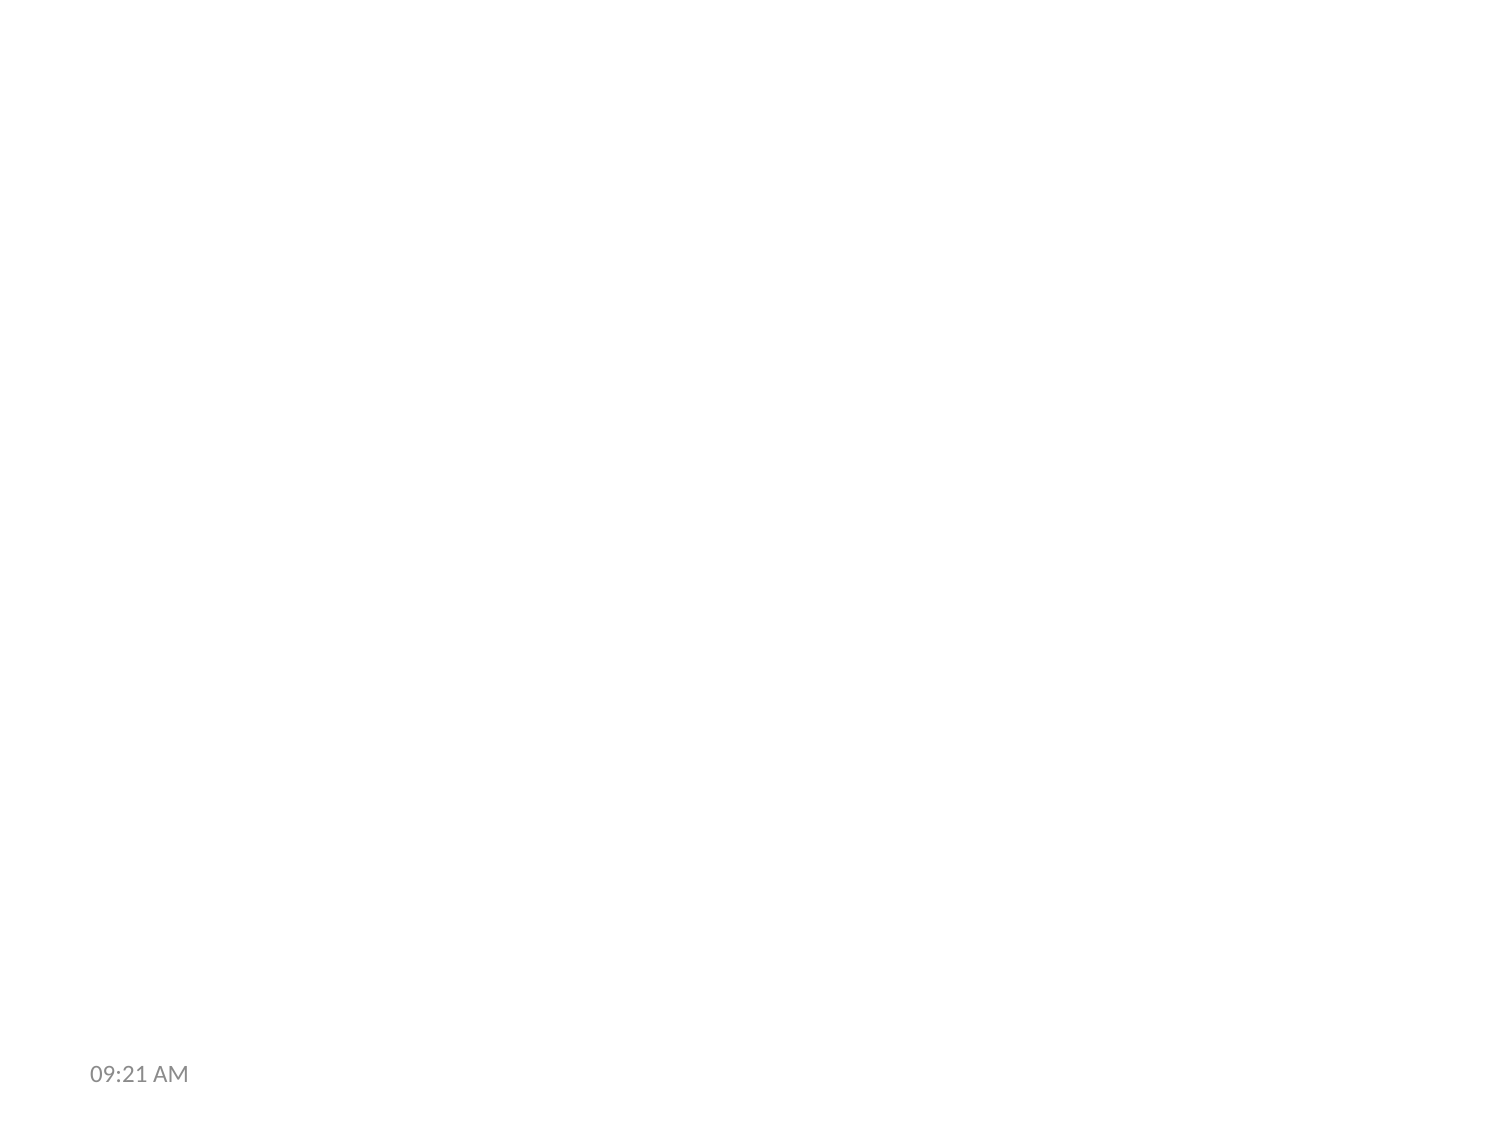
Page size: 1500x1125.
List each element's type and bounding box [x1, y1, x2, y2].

slide_number [75, 1042, 425, 1103]
